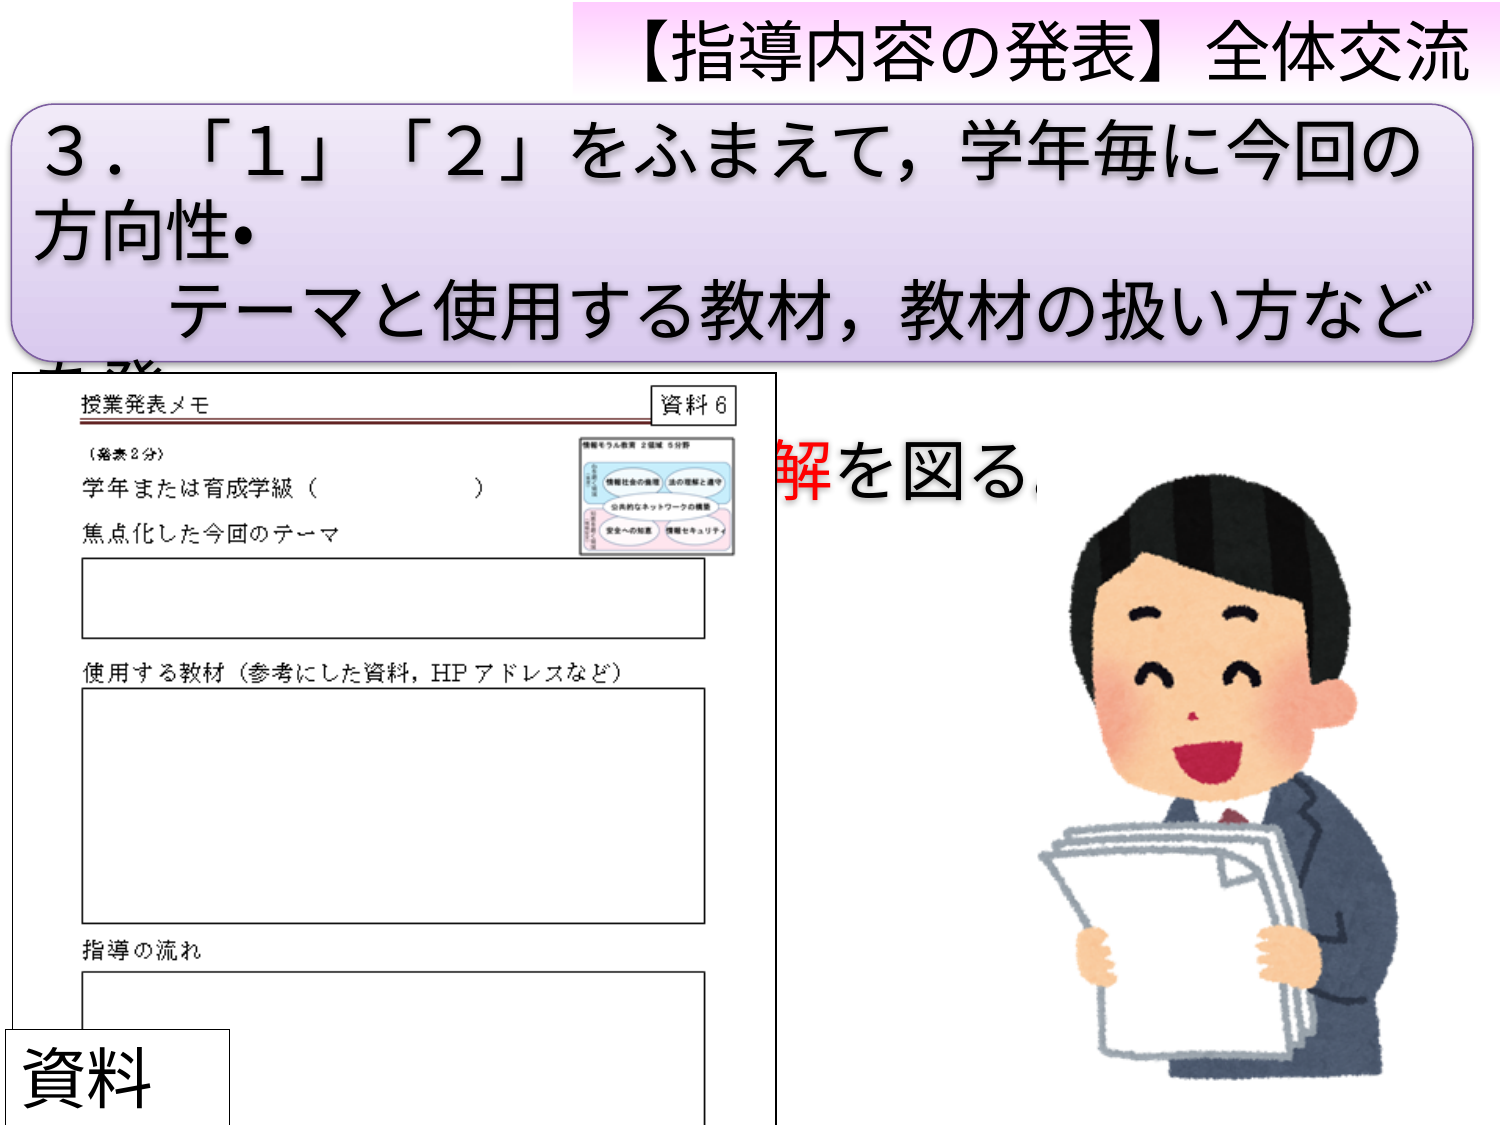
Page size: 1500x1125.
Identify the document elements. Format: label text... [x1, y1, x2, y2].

text_box ３．「１」「２」をふまえて，学年毎に今回の方向性・ テーマと使用する教材，教材の扱い方などを発 表し，校内で共通理解を図る。 [17, 101, 1459, 517]
text_box [1464, 119, 1474, 347]
text_box 【指導内容の発表】全体交流 [572, 2, 1500, 97]
picture [1037, 444, 1412, 1095]
picture [13, 373, 776, 1125]
